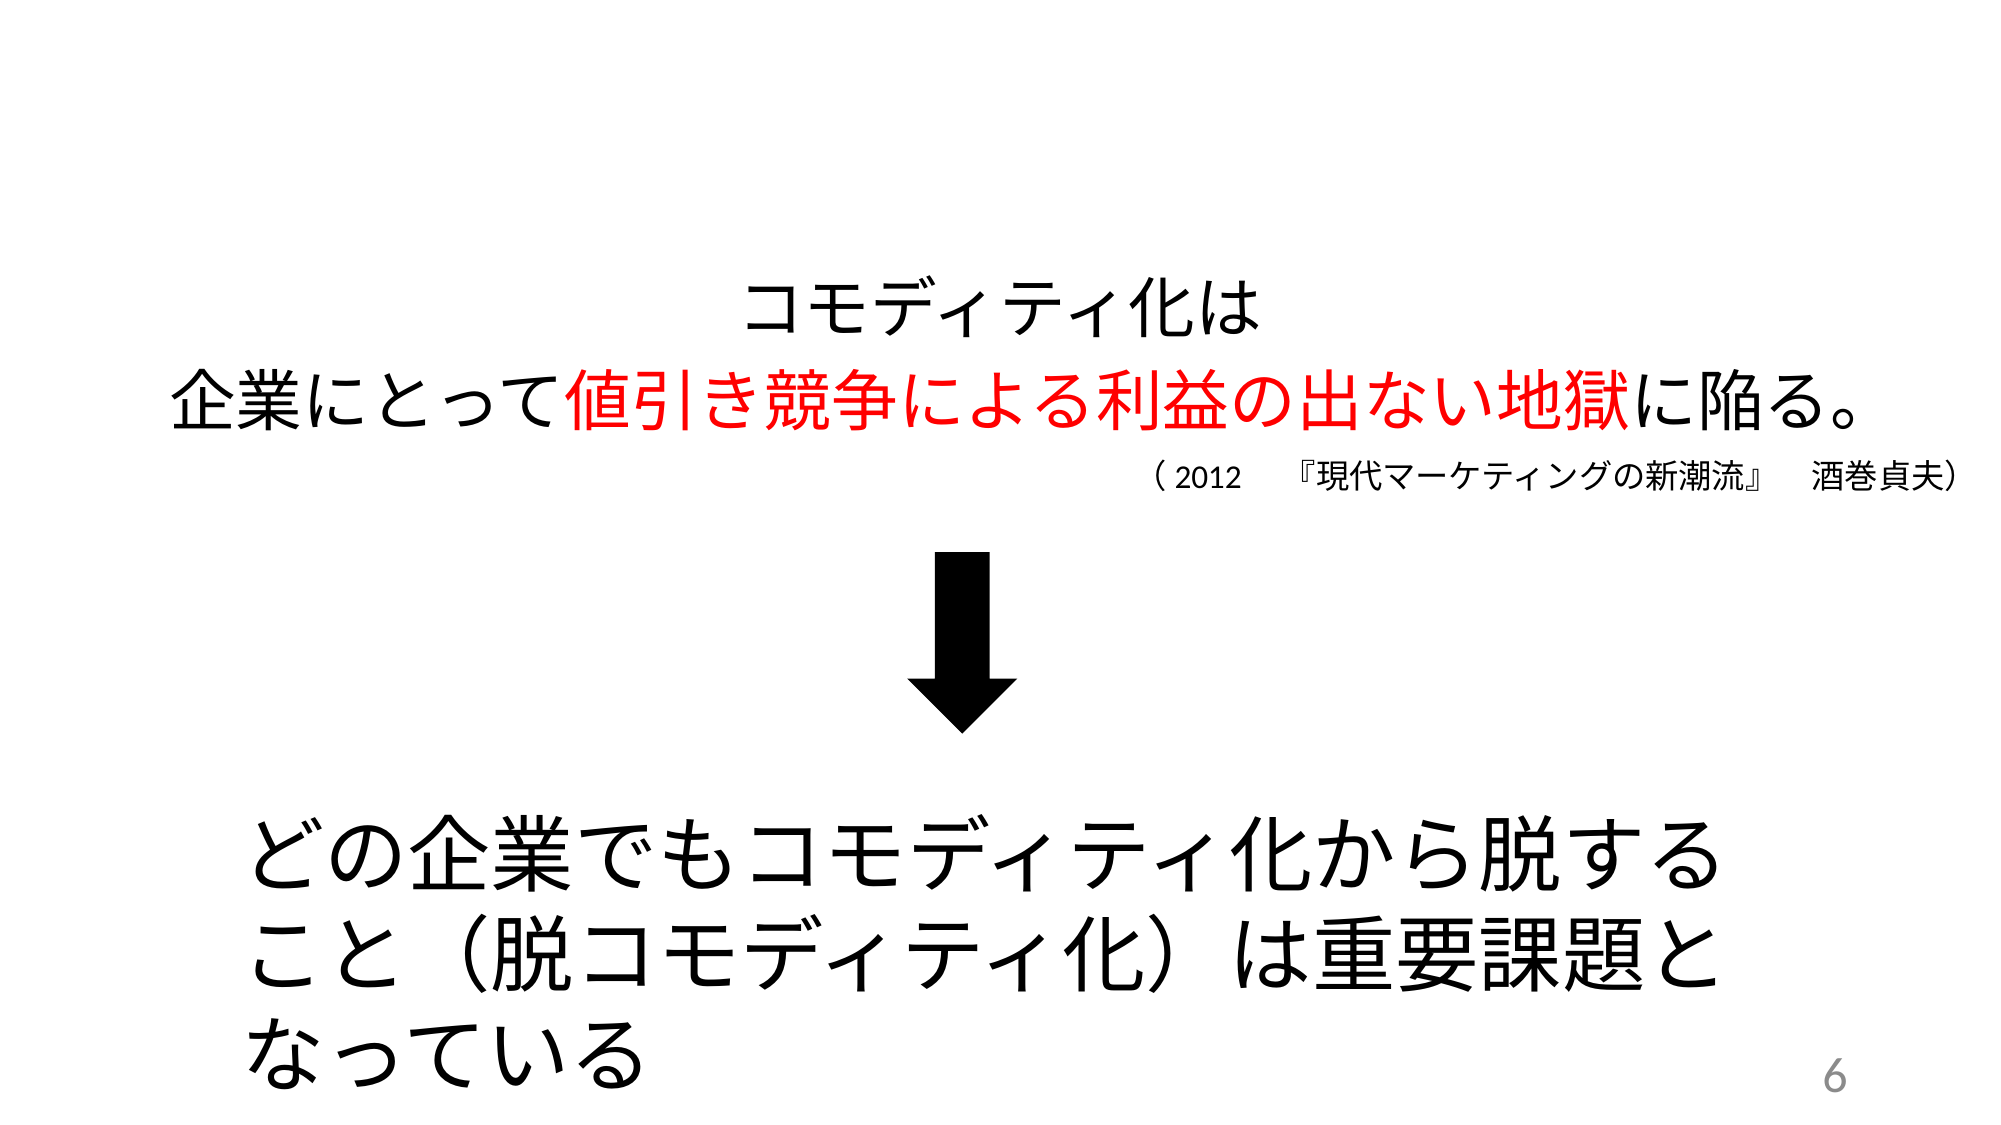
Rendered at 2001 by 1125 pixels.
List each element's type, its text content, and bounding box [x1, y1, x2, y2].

text_box [907, 552, 1018, 734]
text_box どの企業でもコモディティ化から脱すること（脱コモディティ化）は重要課題となっている [226, 794, 1774, 1110]
list コモディティ化は 企業にとって値引き競争による利益の出ない地獄に陥る。 [137, 92, 1863, 1014]
slide_number 6 [1774, 1042, 1863, 1103]
text_box （2012 『現代マーケティングの新潮流』 酒巻貞夫） [1118, 448, 1994, 503]
